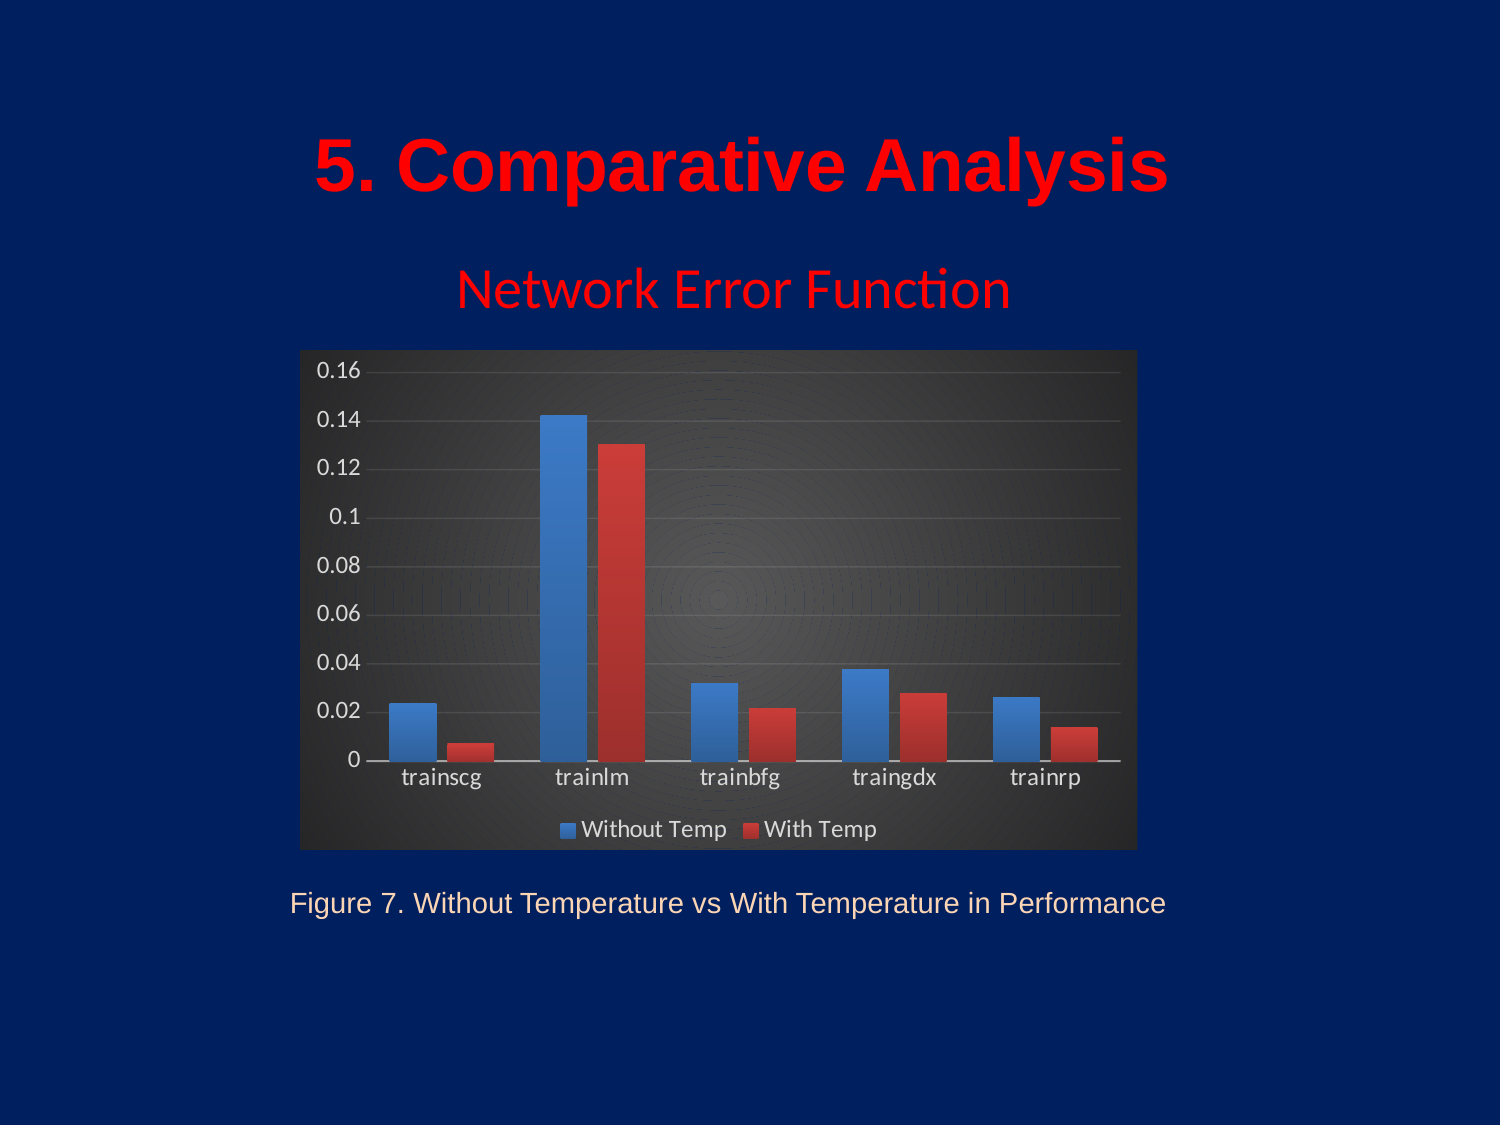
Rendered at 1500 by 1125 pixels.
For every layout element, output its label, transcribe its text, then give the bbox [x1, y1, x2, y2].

text_box Network Error Function [441, 242, 1027, 328]
text_box Figure 7. Without Temperature vs With Temperature in Performance [62, 872, 1200, 928]
text_box 5. Comparative Analysis [70, 116, 1413, 207]
chart [299, 349, 1138, 851]
